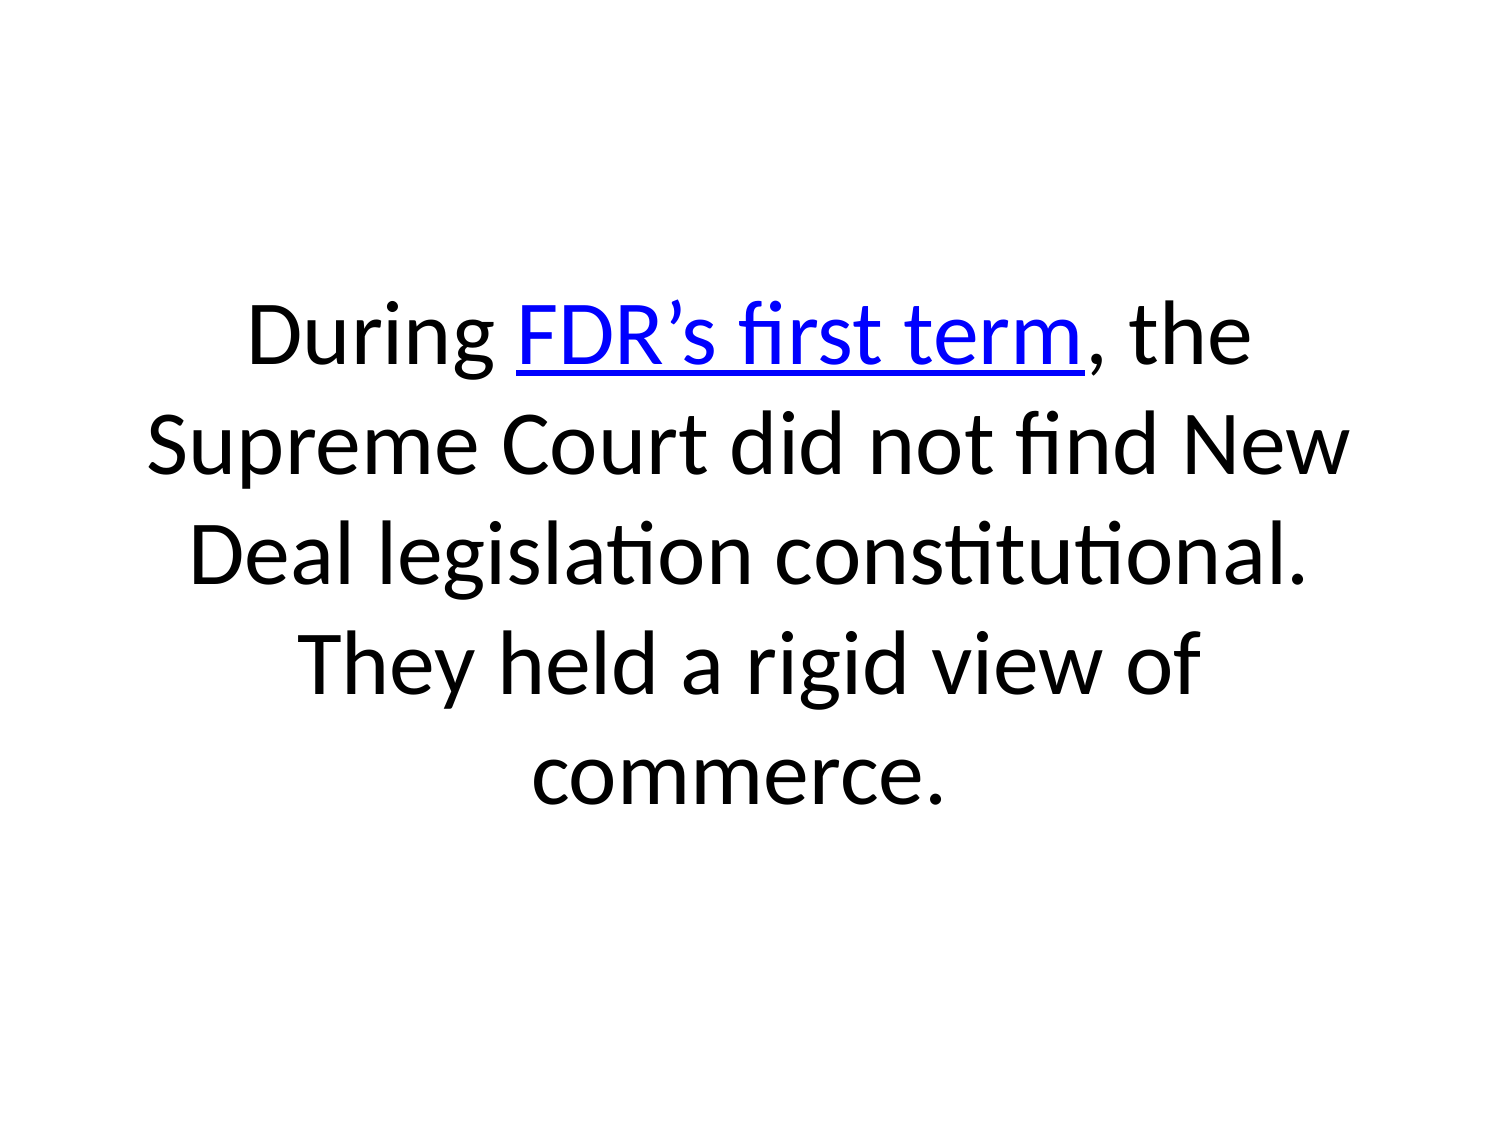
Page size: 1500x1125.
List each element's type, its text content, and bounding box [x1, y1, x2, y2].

title During FDR’s first term, the Supreme Court did not find New Deal legislation constitutional. They held a rigid view of commerce. [74, 44, 1426, 1051]
